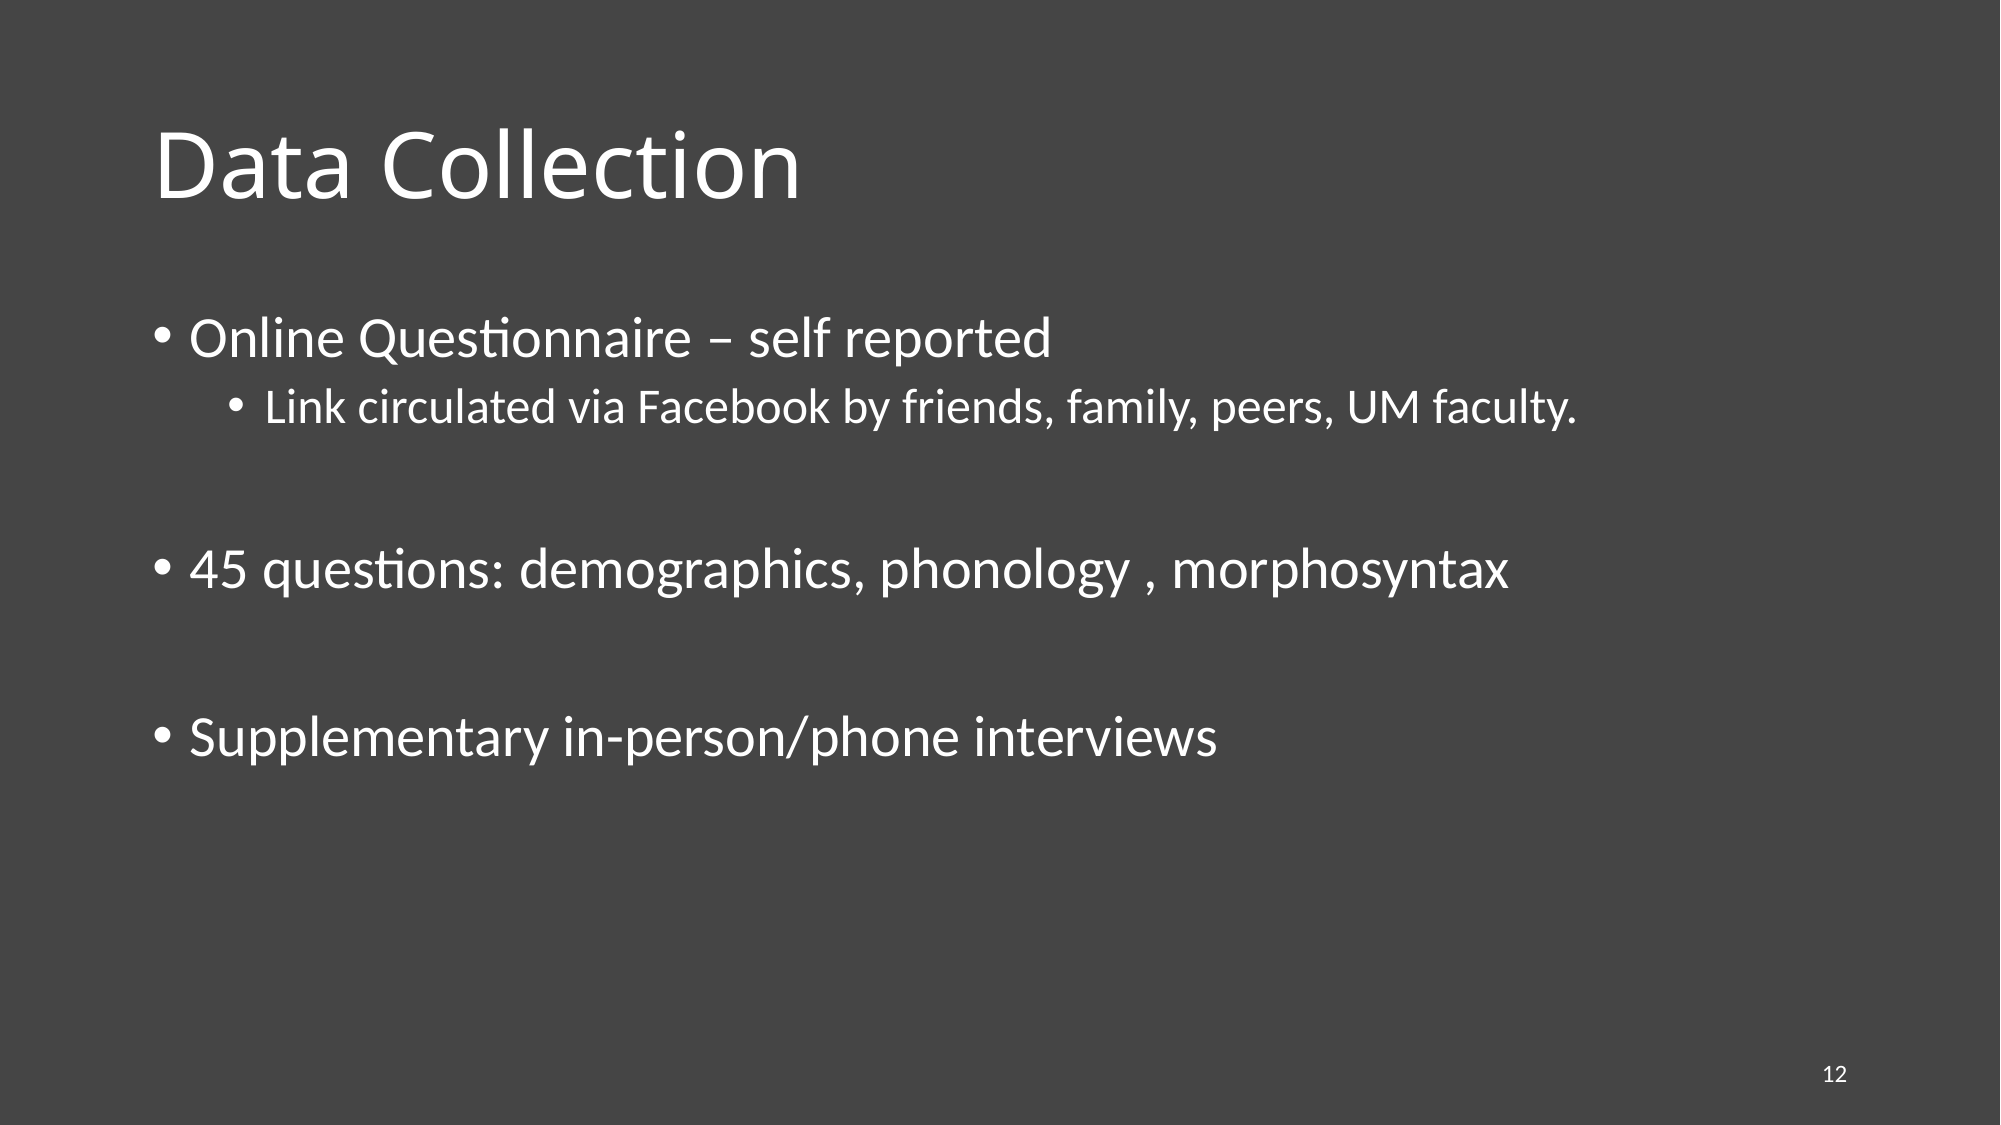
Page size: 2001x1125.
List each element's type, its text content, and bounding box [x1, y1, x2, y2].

list Online Questionnaire – self reported Link circulated via Facebook by friends, family, peers, UM faculty. 45 questions: demographics, phonology , morphosyntax Supplementary in-person/phone interviews [137, 299, 1863, 1014]
slide_number 12 [1412, 1042, 1863, 1103]
title Data Collection [137, 59, 1863, 278]
